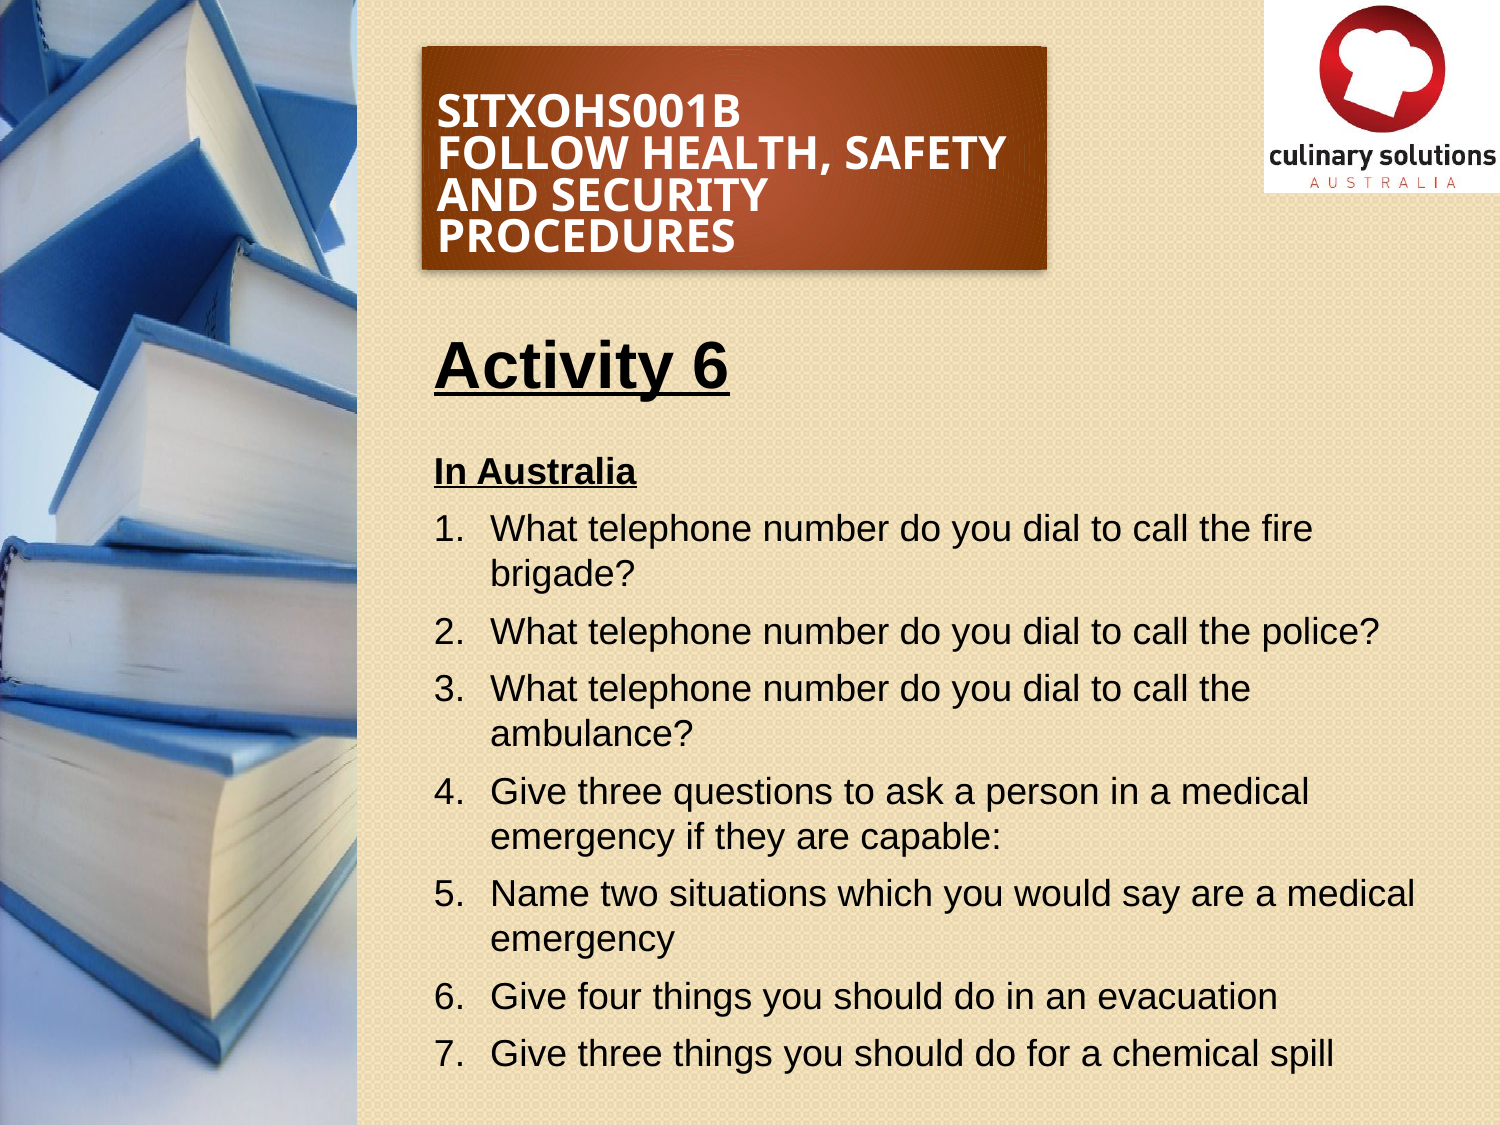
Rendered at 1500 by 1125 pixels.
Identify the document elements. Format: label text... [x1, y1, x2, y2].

title SITXOHS001B Follow HEALTH, SAFETY AND SECURITY PROCEDURES [421, 46, 1047, 270]
picture [1263, 0, 1500, 193]
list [0, 0, 357, 1125]
text_box Activity 6 In Australia What telephone number do you dial to call the fire brigade? What telephone number do you dial to call the police? What telephone number do you dial to call the ambulance? Give three questions to ask a person in a medical emergency if they are capable: Name two situations which you would say are a medical emergency Give four things you should do in an evacuation Give three things you should do for a chemical spill [419, 314, 1435, 1082]
